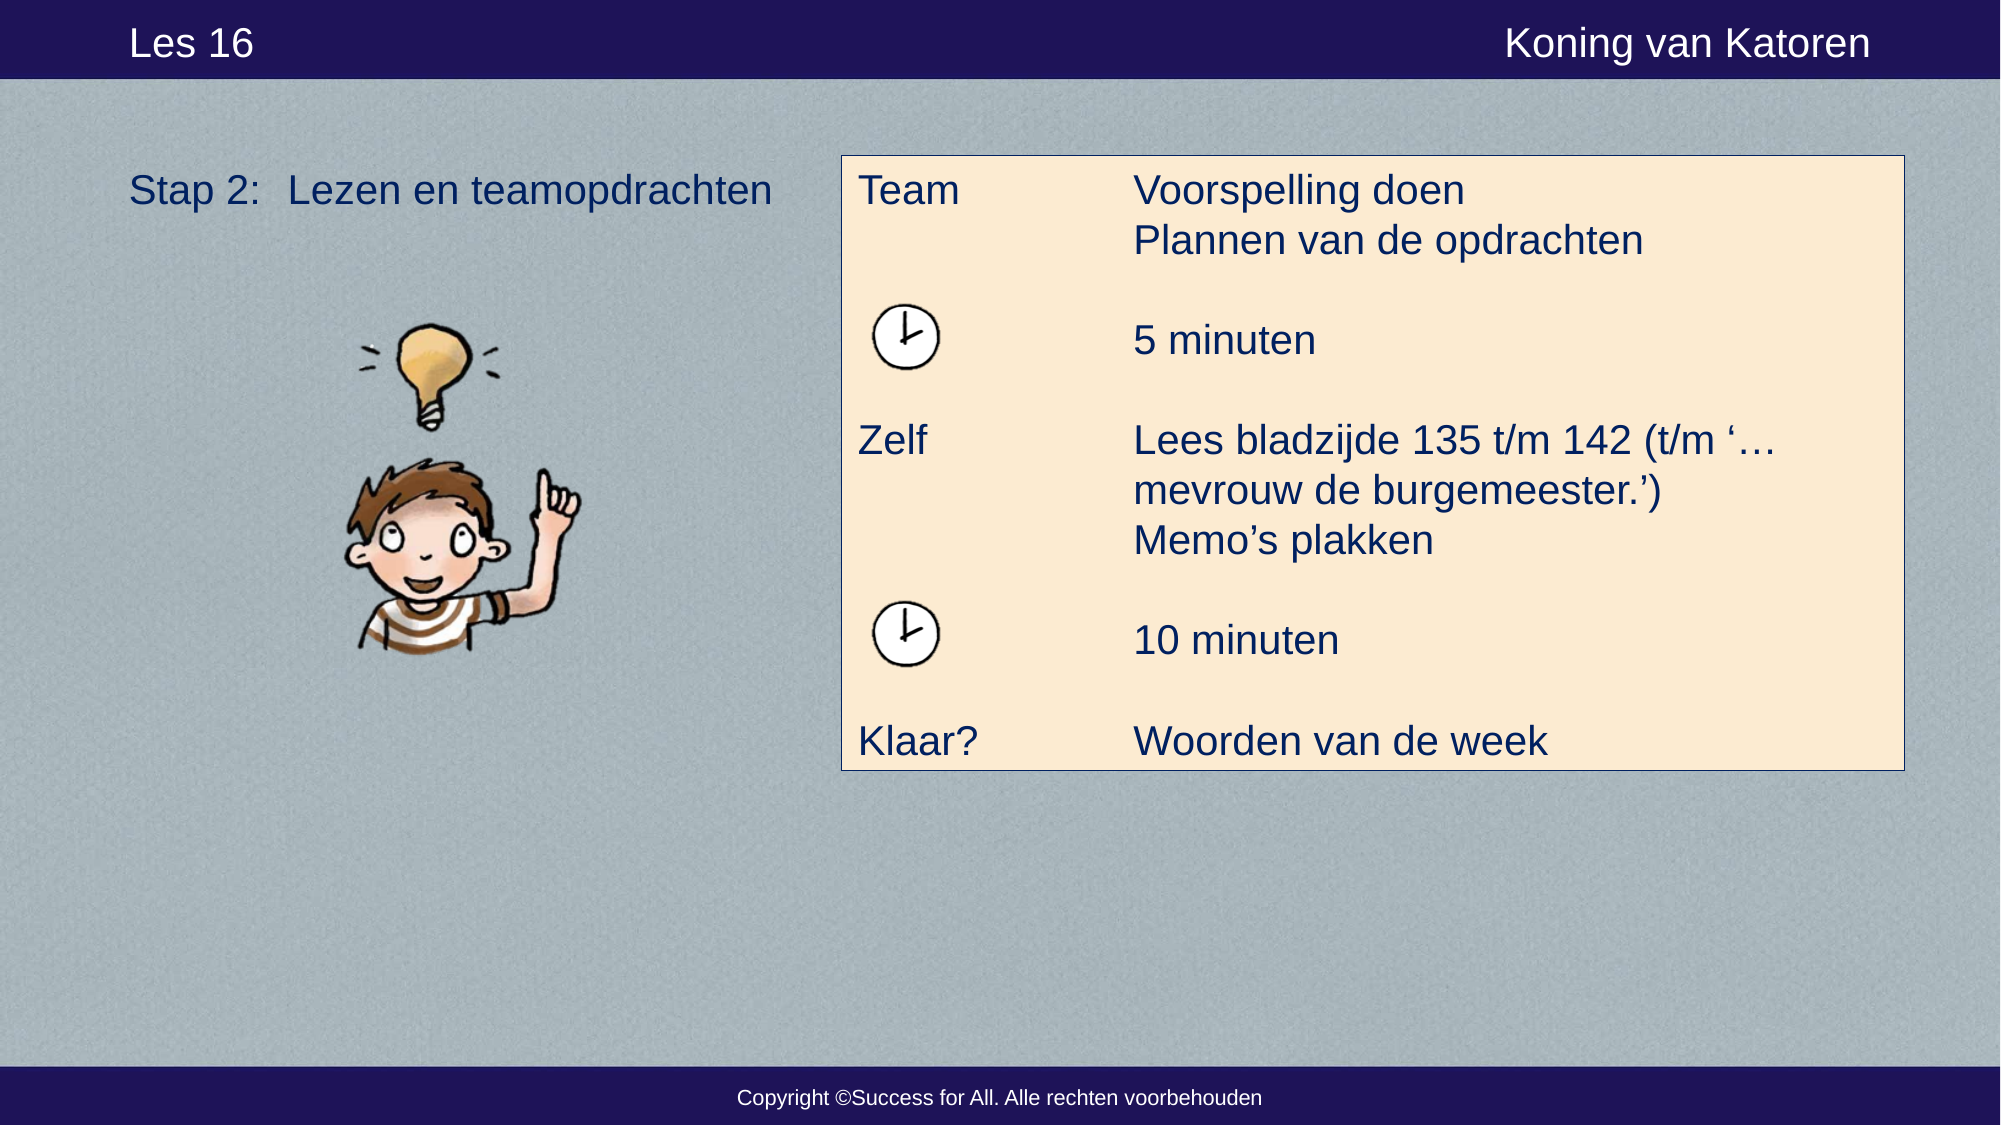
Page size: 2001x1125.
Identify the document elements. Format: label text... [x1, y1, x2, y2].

text_box Koning van Katoren [999, 8, 1886, 73]
text_box Team Voorspelling doen Plannen van de opdrachten 5 minuten Zelf Lees bladzijde 135 t/m 142 (t/m ‘… mevrouw de burgemeester.’) Memo’s plakken 10 minuten Klaar? Woorden van de week [841, 155, 1905, 771]
text_box Stap 2: Lezen en teamopdrachten [114, 155, 841, 271]
text_box Copyright ©Success for All. Alle rechten voorbehouden [0, 1076, 2000, 1125]
picture [0, 0, 2001, 1125]
text_box Les 16 [114, 8, 354, 73]
